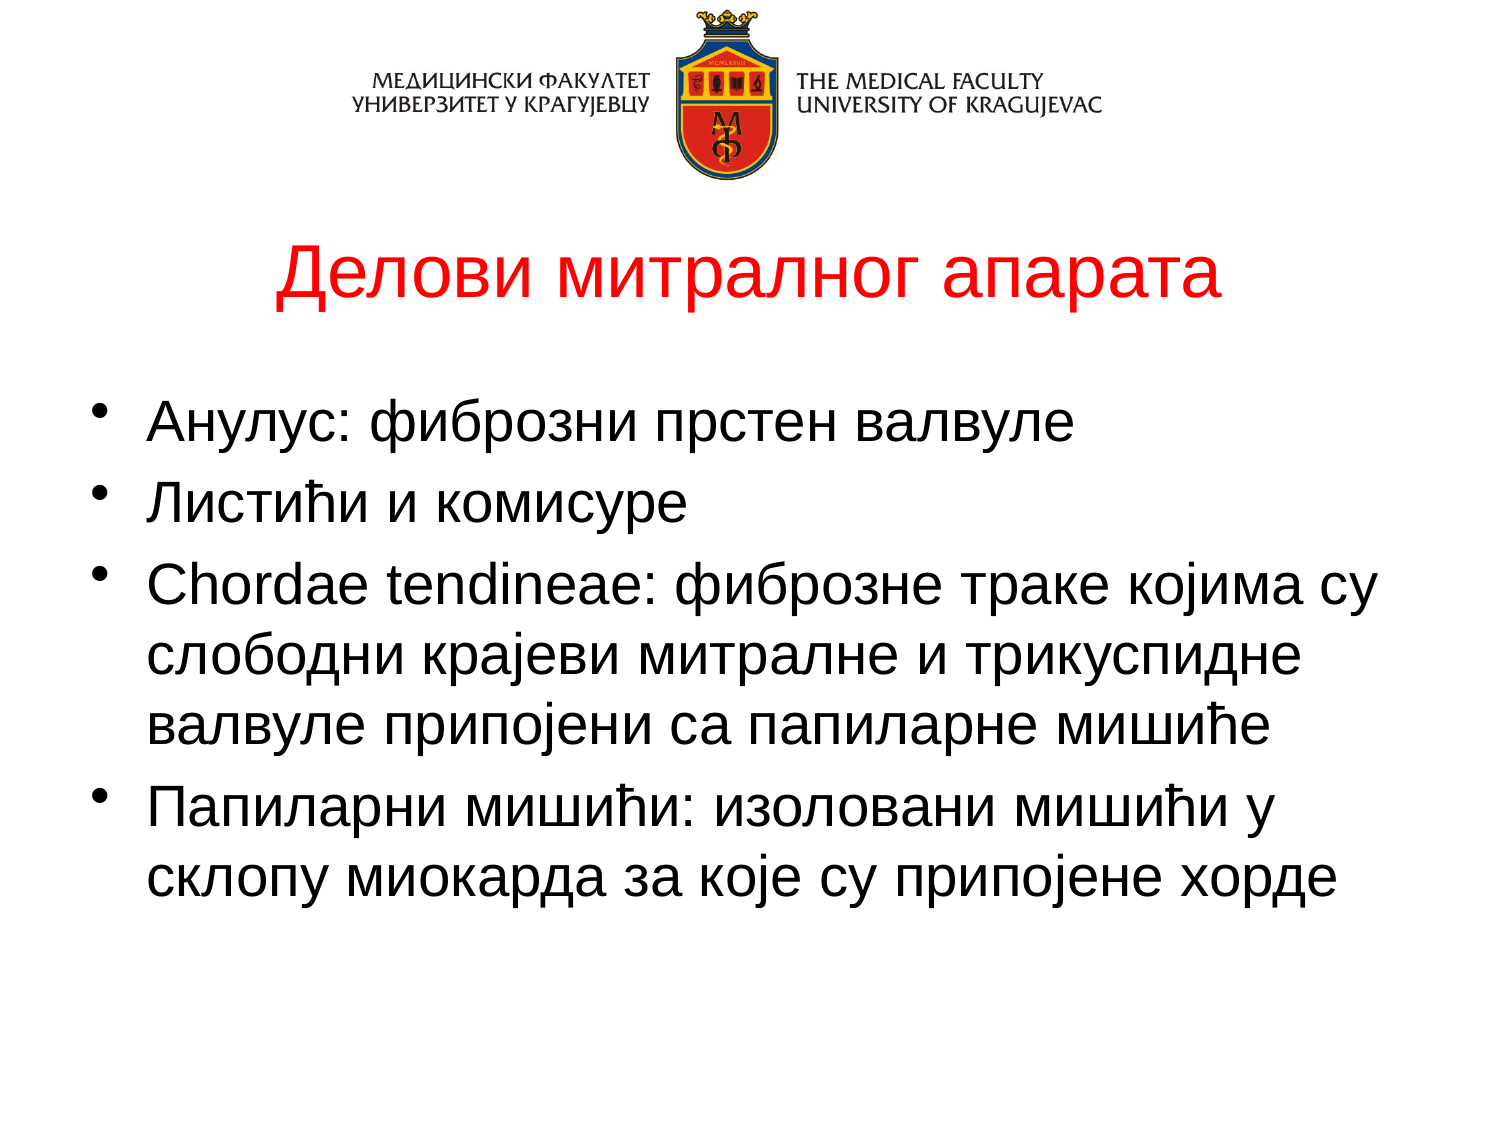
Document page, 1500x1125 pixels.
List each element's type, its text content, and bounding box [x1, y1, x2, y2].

picture [328, 0, 1125, 174]
title Делови митралног апарата [75, 174, 1425, 362]
list Анулус: фиброзни прстен валвуле Листићи и комисуре Chordae tendineae: фиброзне траке којима су слободни крајеви митралне и трикуспидне валвуле припојени са папиларне мишиће Папиларни мишићи: изоловани мишићи у склопу миокарда за које су припојене хорде [75, 375, 1425, 1118]
